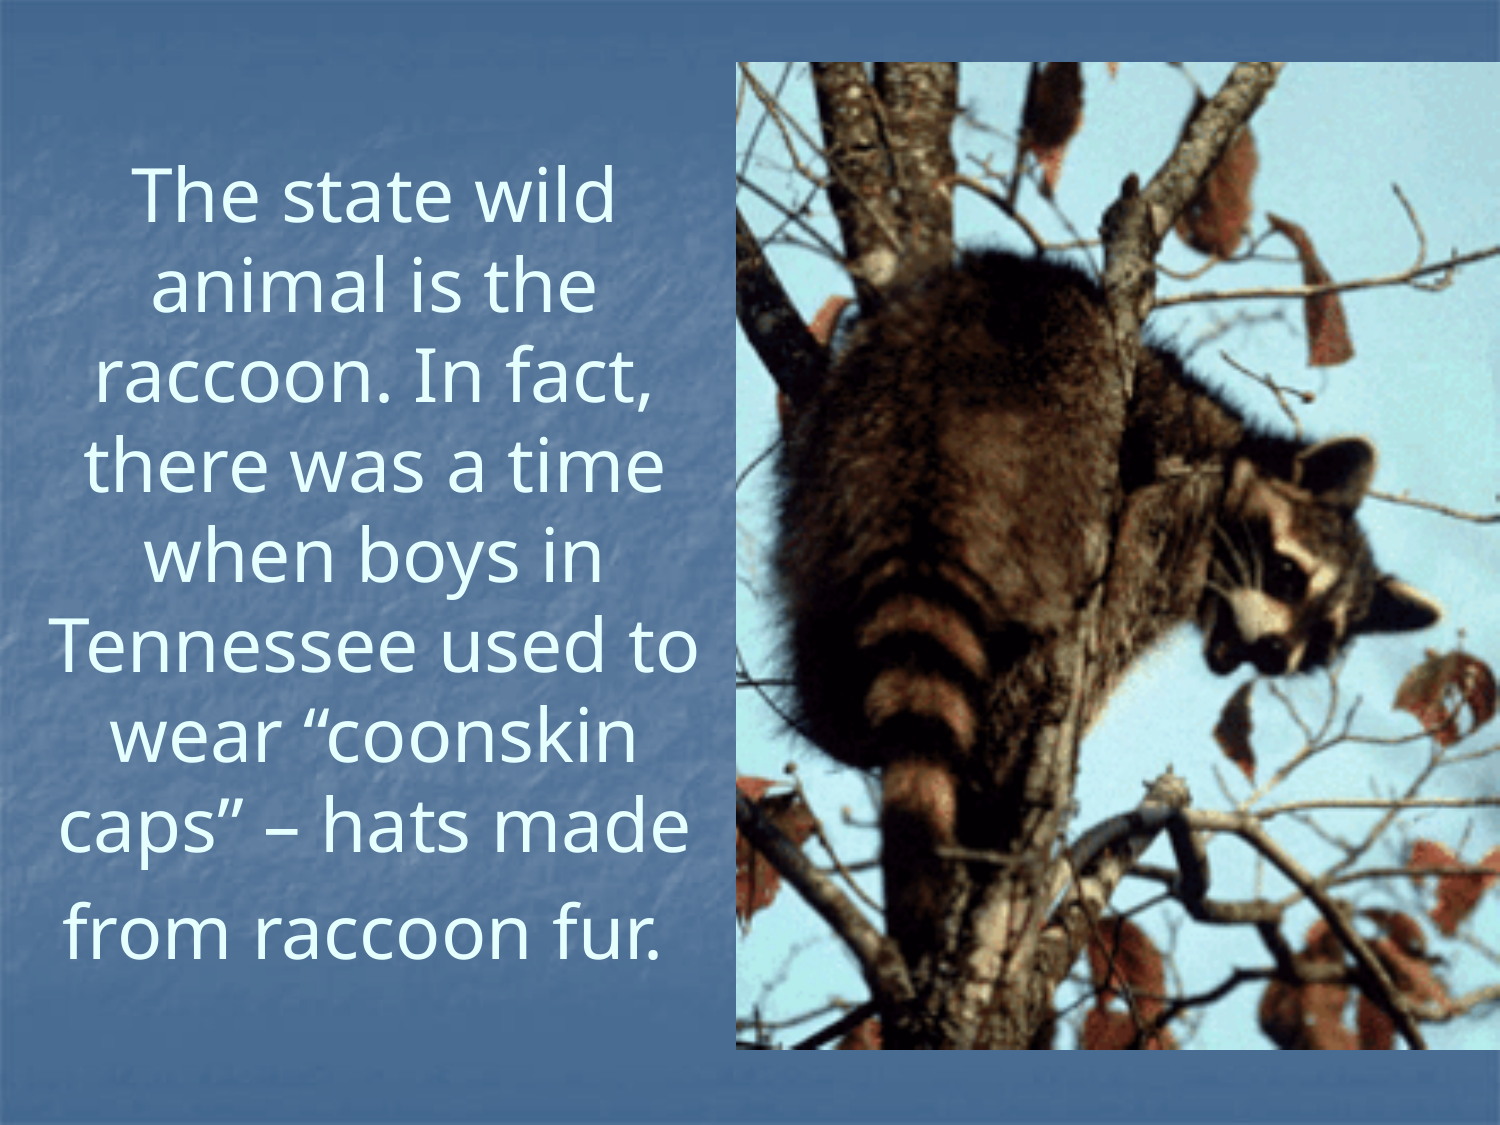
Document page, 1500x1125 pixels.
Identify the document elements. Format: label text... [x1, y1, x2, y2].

title The state wild animal is the raccoon. In fact, there was a time when boys in Tennessee used to wear “coonskin caps” – hats made from raccoon fur. [0, 0, 751, 1125]
picture [736, 62, 1500, 1051]
